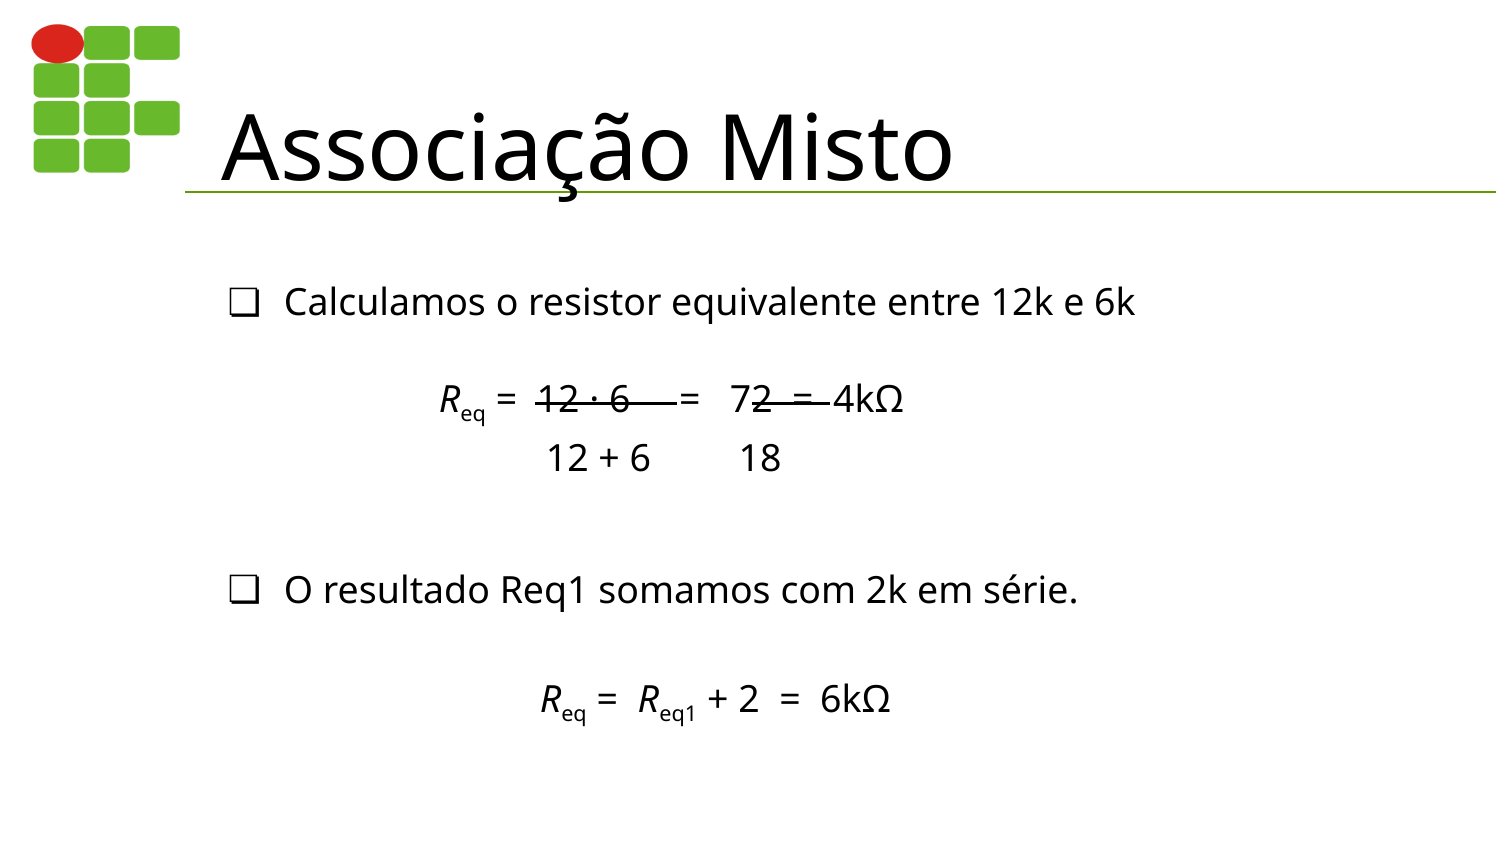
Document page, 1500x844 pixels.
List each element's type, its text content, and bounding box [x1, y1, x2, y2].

list O resultado Req1 somamos com 2k em série. [193, 535, 1486, 604]
list Req = 12 · 6 = 72 = 4kΩ [423, 341, 1077, 415]
list Calculamos o resistor equivalente entre 12k e 6k [193, 248, 1486, 316]
list Req = Req1 + 2 = 6kΩ [524, 641, 976, 715]
picture [29, 23, 182, 174]
list 12 + 6 18 [511, 404, 921, 478]
title Associação Misto [206, 26, 1468, 207]
